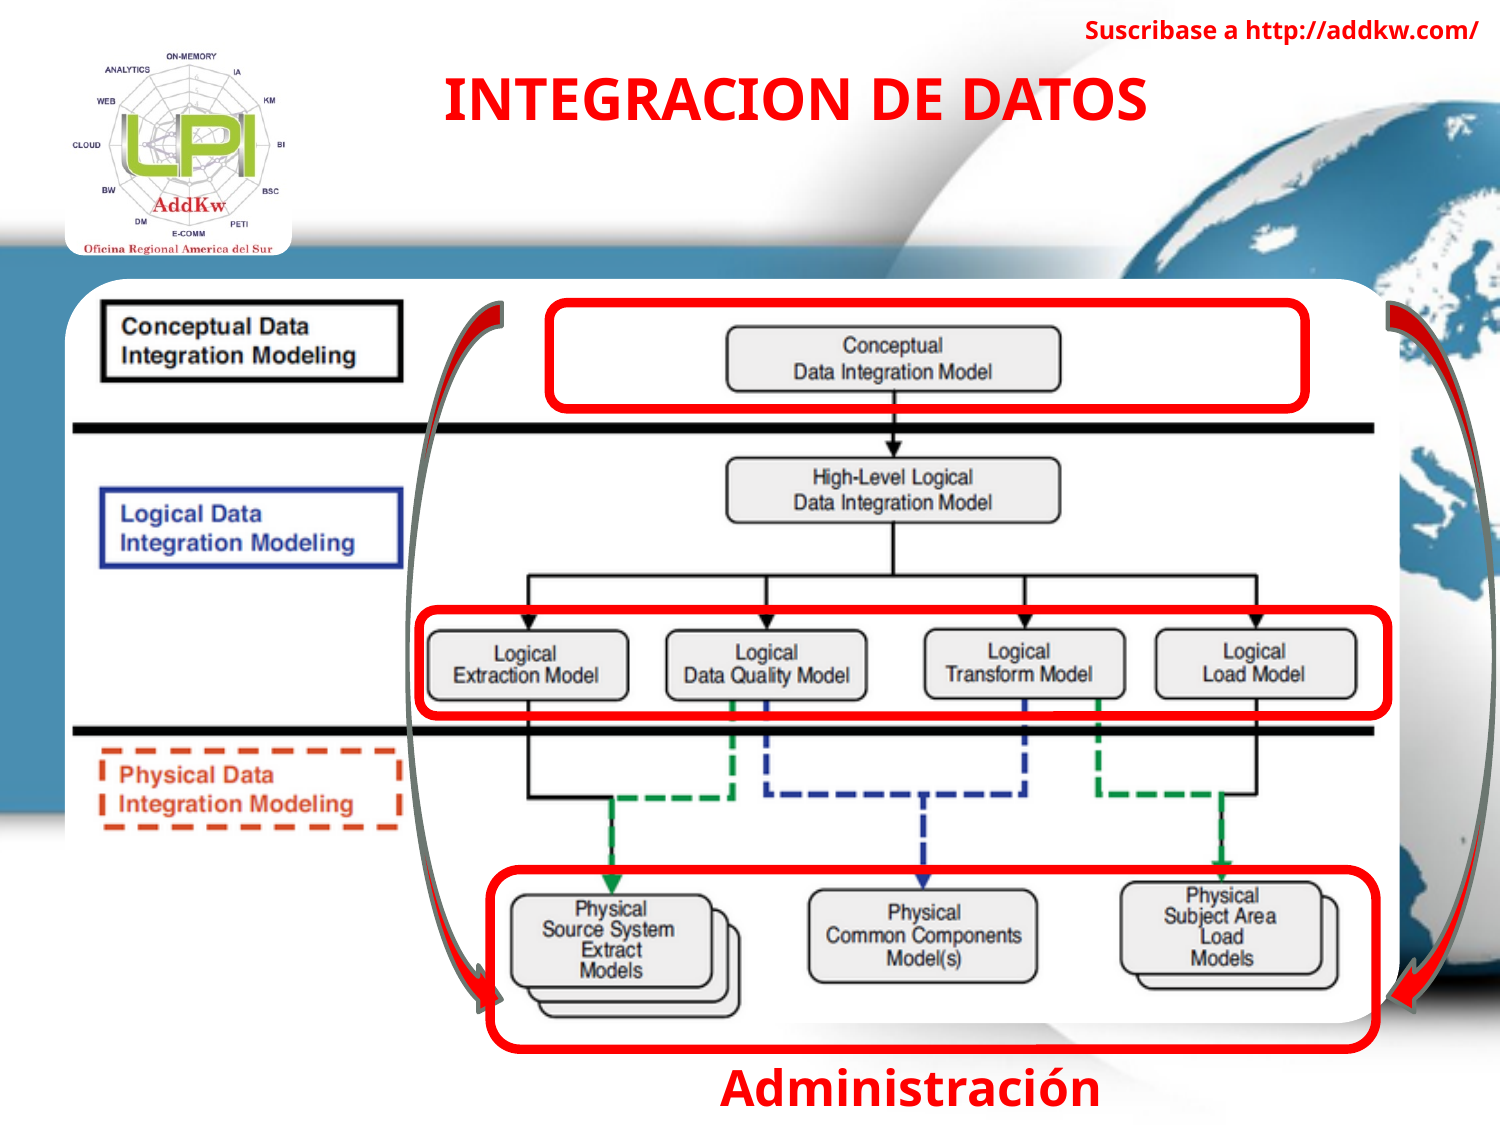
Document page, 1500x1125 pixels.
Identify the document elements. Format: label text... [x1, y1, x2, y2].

text_box Integracion de datos [276, 54, 1364, 173]
text_box Administración [705, 1052, 1117, 1124]
text_box [488, 1024, 1378, 1052]
text_box [1400, 302, 1497, 1015]
picture [0, 0, 1500, 1125]
text_box Suscribase a http://addkw.com/ [1070, 7, 1495, 52]
